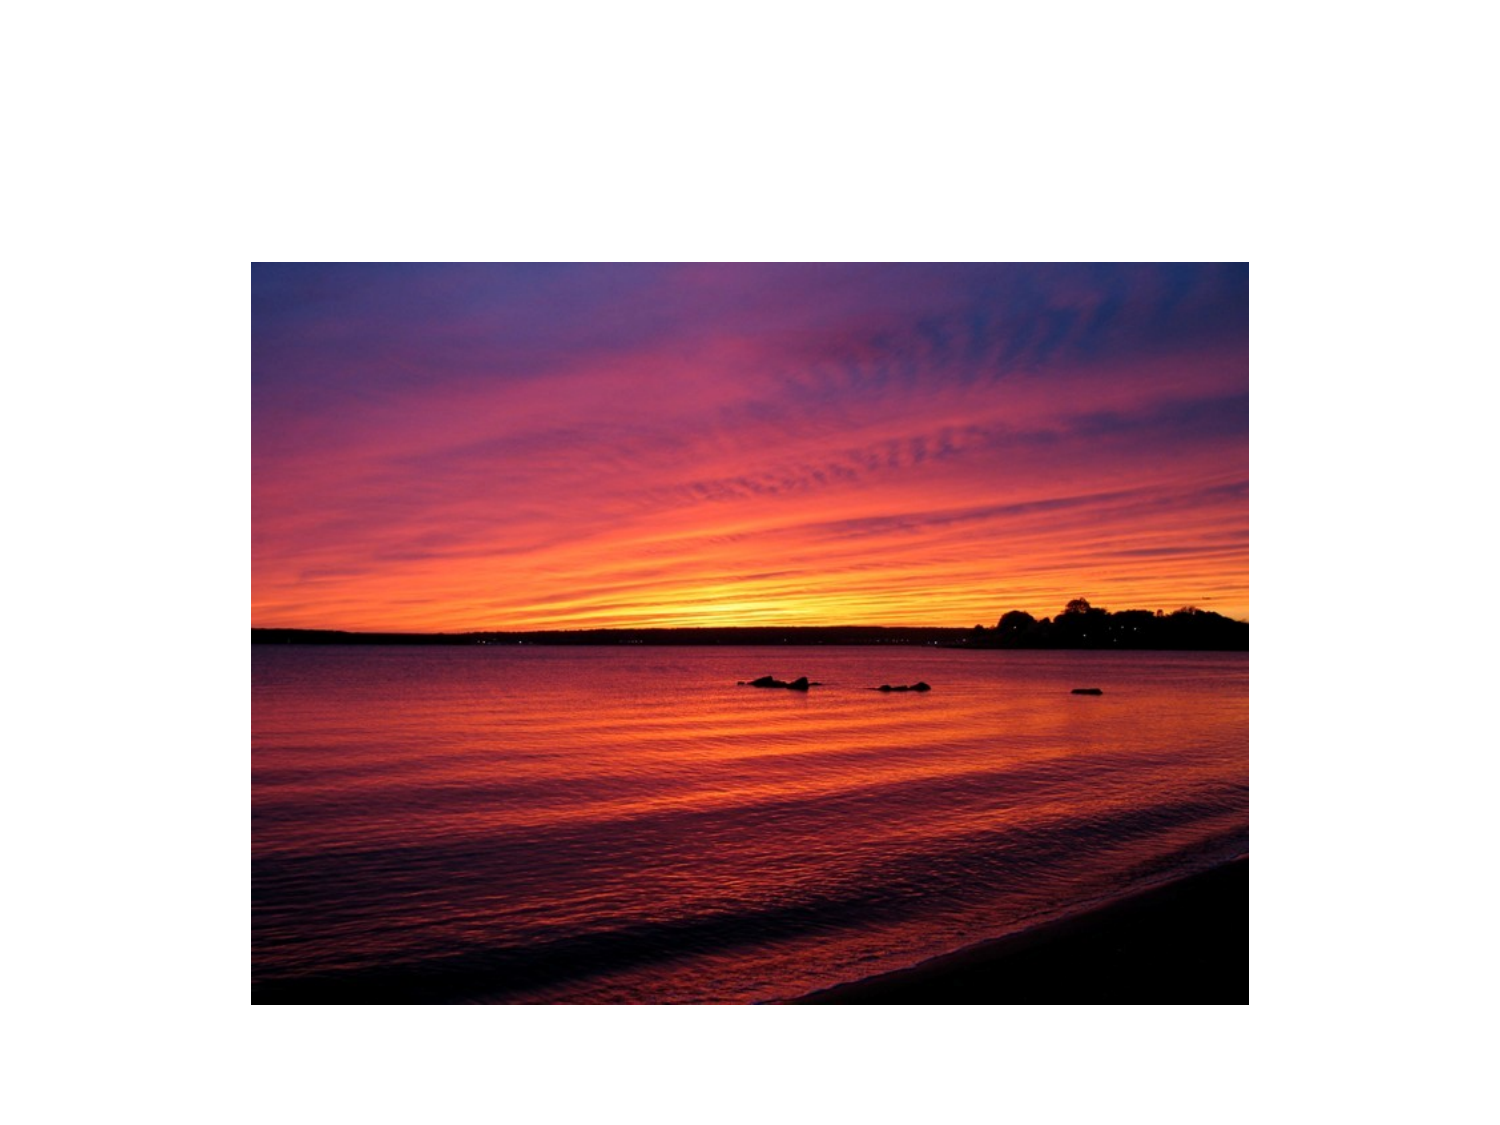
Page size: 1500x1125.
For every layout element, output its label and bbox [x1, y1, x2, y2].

list [250, 262, 1250, 1006]
